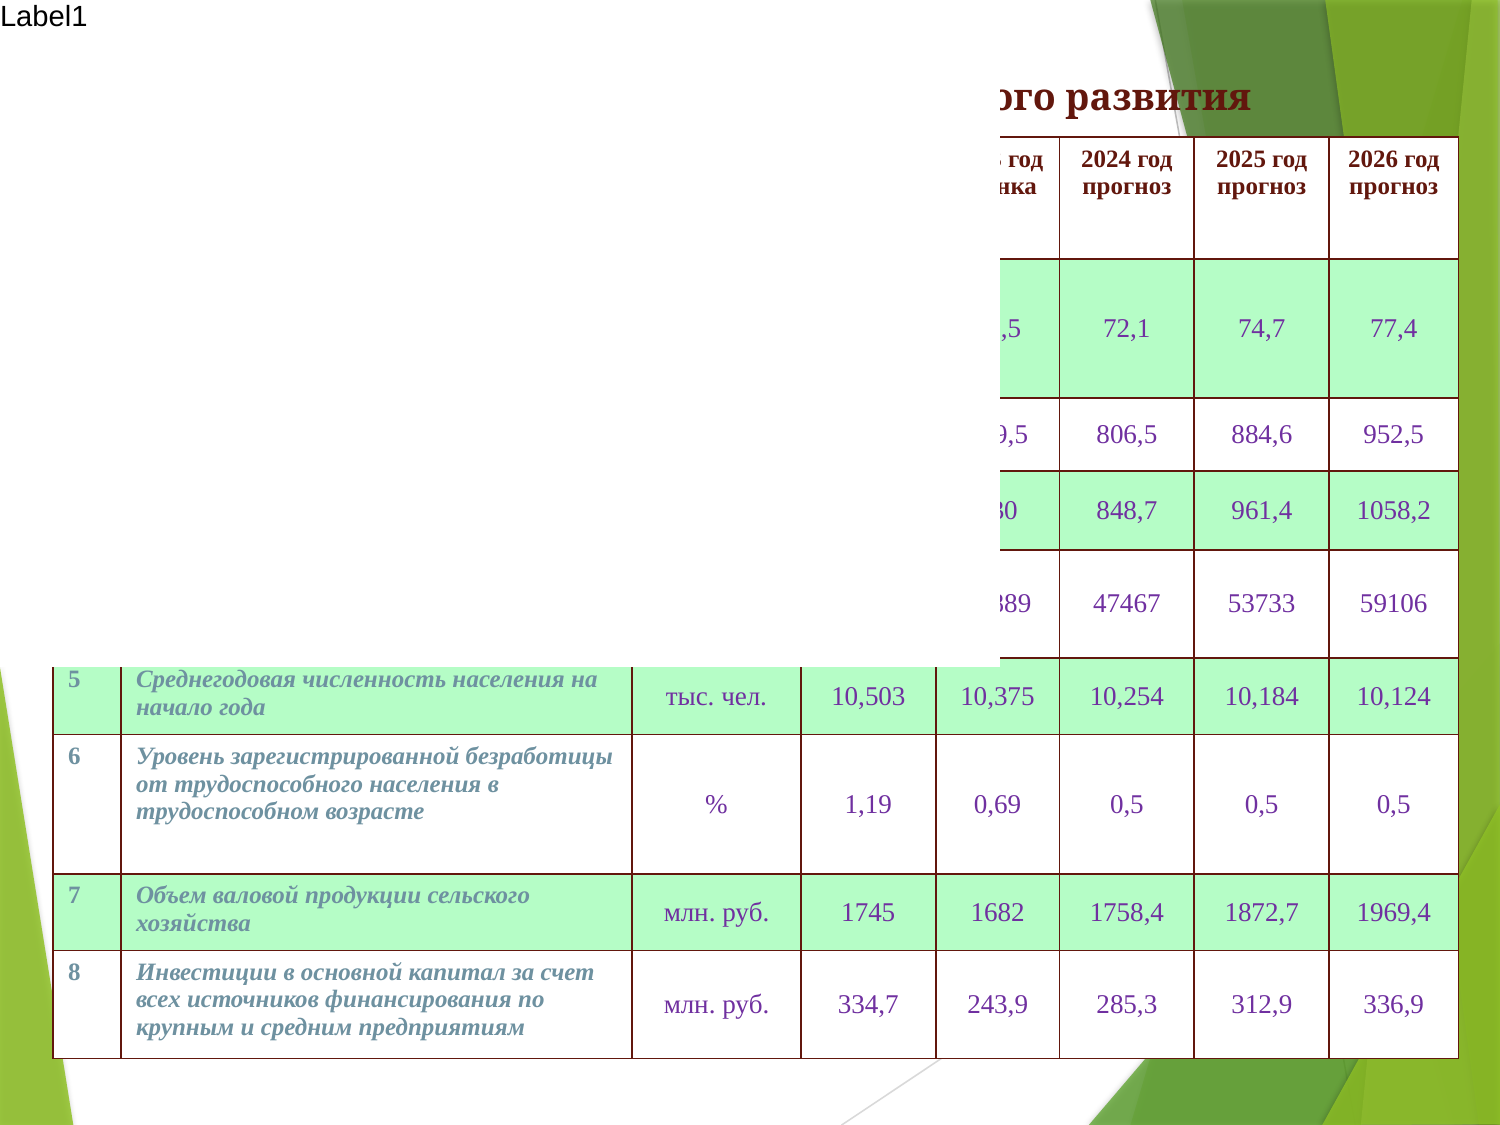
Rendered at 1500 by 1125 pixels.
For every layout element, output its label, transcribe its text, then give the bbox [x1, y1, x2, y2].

table_cell 1058,2 [1330, 472, 1458, 549]
table_cell 1,19 [802, 735, 935, 873]
table_cell 1745 [802, 875, 935, 950]
table_cell млн. руб. [633, 875, 800, 950]
table_cell 312,9 [1195, 951, 1328, 1058]
table_cell 61,5 [1000, 260, 1059, 397]
table_cell % [633, 735, 800, 873]
table_cell 0,69 [937, 735, 1059, 873]
table_header 2024 год прогноз [1060, 138, 1193, 258]
table_cell 8 [54, 951, 120, 1058]
table_cell 10,254 [1060, 659, 1193, 734]
table_cell тыс. чел. [633, 667, 800, 734]
table_cell 285,3 [1060, 951, 1193, 1058]
table_cell 77,4 [1330, 260, 1458, 397]
table_cell 884,6 [1195, 399, 1328, 470]
table_cell Среднегодовая численность населения на начало года [122, 667, 631, 734]
table_cell 336,9 [1330, 951, 1458, 1058]
table_cell млн. руб. [633, 951, 800, 1058]
table_cell 0,5 [1060, 735, 1193, 873]
table_cell 10,184 [1195, 659, 1328, 734]
table_cell 689,5 [1000, 399, 1059, 470]
table_cell 10,503 [802, 667, 935, 734]
table_cell 1969,4 [1330, 875, 1458, 950]
table_cell 39889 [1000, 551, 1059, 657]
table_cell 59106 [1330, 551, 1458, 657]
table_cell 5 [54, 667, 120, 734]
table_cell 0,5 [1195, 735, 1328, 873]
table_cell 72,1 [1060, 260, 1193, 397]
table_cell 806,5 [1060, 399, 1193, 470]
table_cell 0,5 [1330, 735, 1458, 873]
table_cell 1758,4 [1060, 875, 1193, 950]
table_cell 53733 [1195, 551, 1328, 657]
table_cell 848,7 [1060, 472, 1193, 549]
table_cell 730 [1000, 472, 1059, 549]
table_cell Инвестиции в основной капитал за счет всех источников финансирования по крупным и средним предприятиям [122, 951, 631, 1058]
table_cell 47467 [1060, 551, 1193, 657]
table_cell 10,124 [1330, 659, 1458, 734]
table_cell 7 [54, 875, 120, 950]
table_cell 1682 [937, 875, 1059, 950]
table_cell 74,7 [1195, 260, 1328, 397]
table_cell 334,7 [802, 951, 935, 1058]
table_cell 961,4 [1195, 472, 1328, 549]
table_cell Объем валовой продукции сельского хозяйства [122, 875, 631, 950]
table_cell 243,9 [937, 951, 1059, 1058]
table_cell 6 [54, 735, 120, 873]
table_cell 1872,7 [1195, 875, 1328, 950]
table_cell Уровень зарегистрированной безработицы от трудоспособного населения в трудоспособном возрасте [122, 735, 631, 873]
table_header 2026 год прогноз [1330, 138, 1458, 258]
table_header 2025 год прогноз [1195, 138, 1328, 258]
table_cell 952,5 [1330, 399, 1458, 470]
text_box Показатели социально-экономического развития [1000, 1, 1430, 12]
table_cell 10,375 [937, 659, 1059, 734]
table_header 2023 год оценка [1000, 138, 1059, 258]
